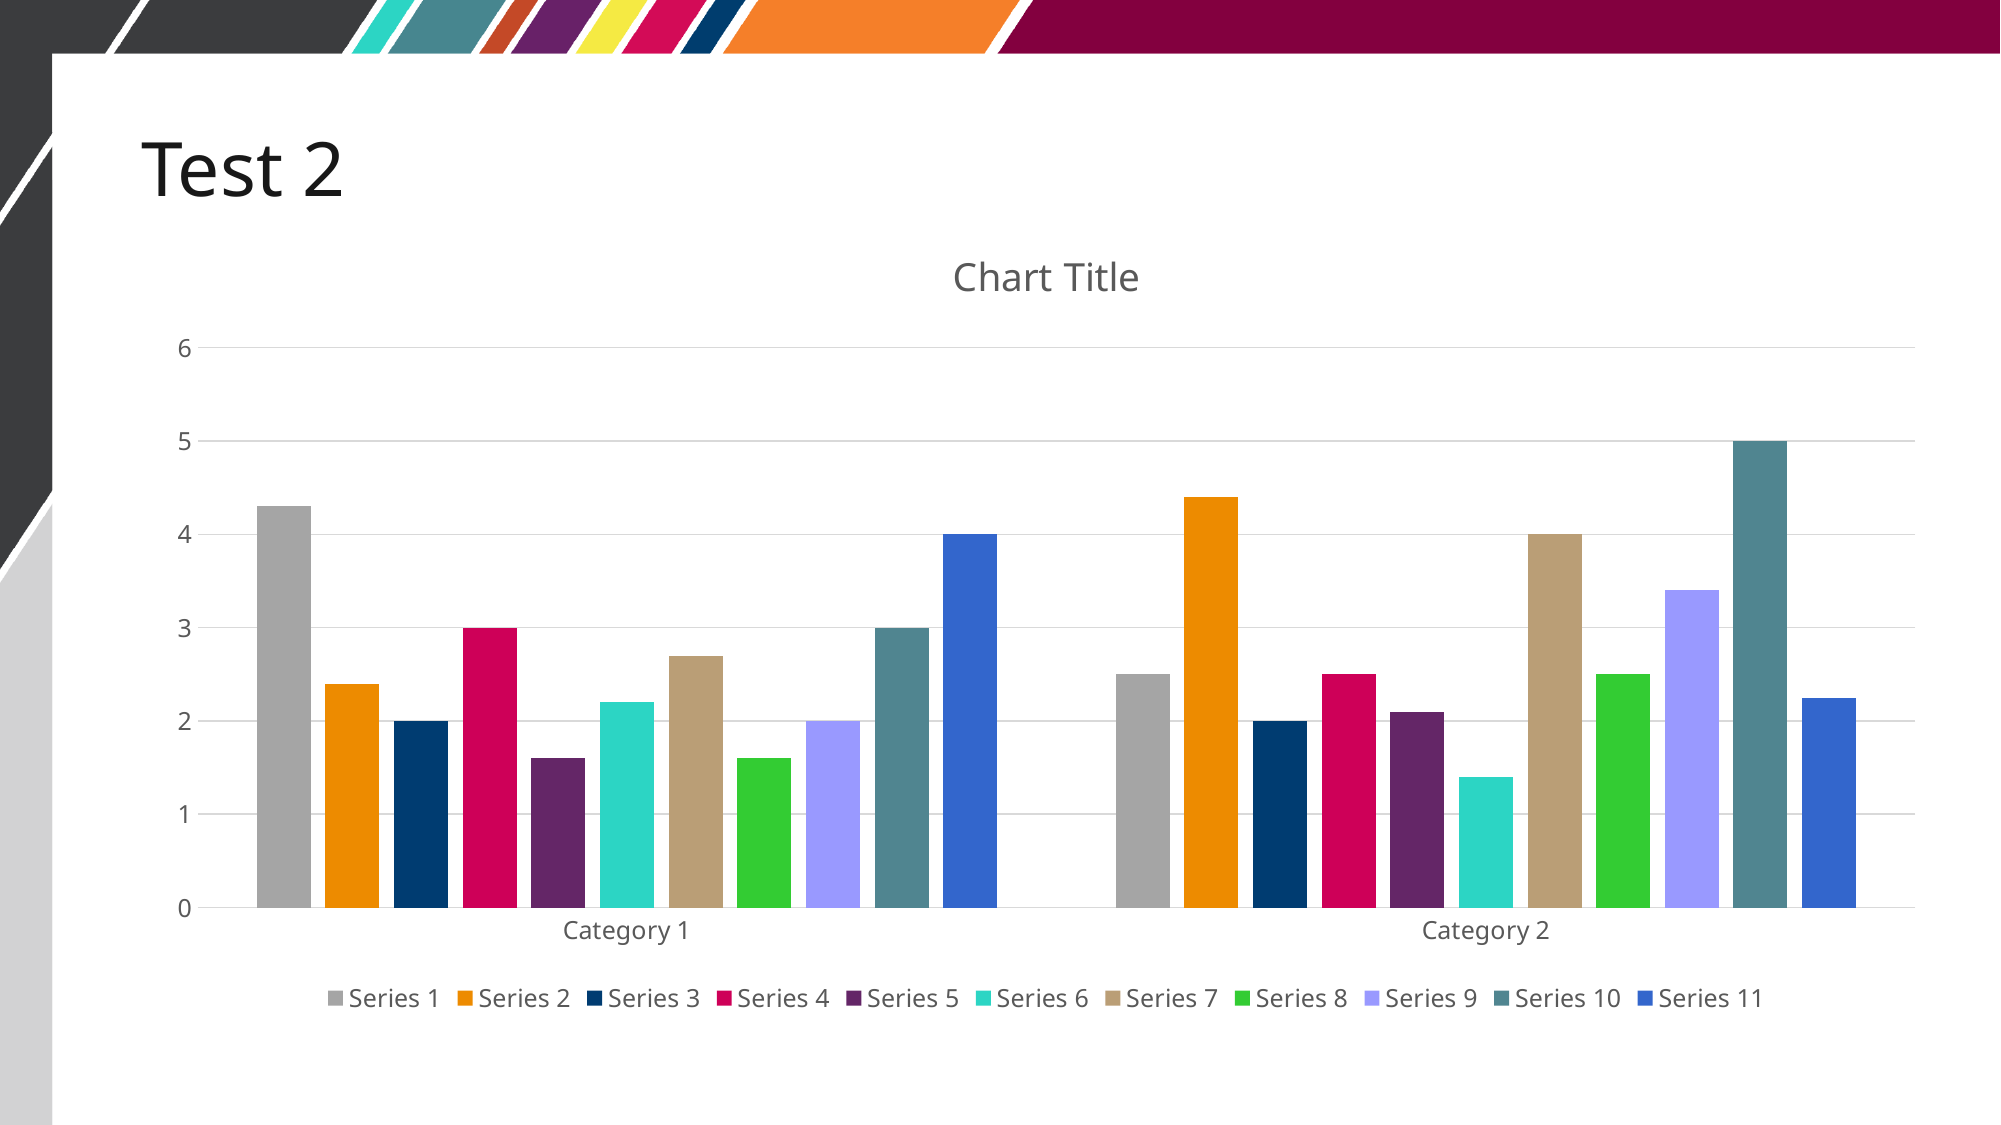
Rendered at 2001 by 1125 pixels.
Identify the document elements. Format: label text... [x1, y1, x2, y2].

picture [0, 0, 2000, 1125]
title Test 2 [141, 115, 1980, 185]
chart [141, 213, 1952, 1022]
